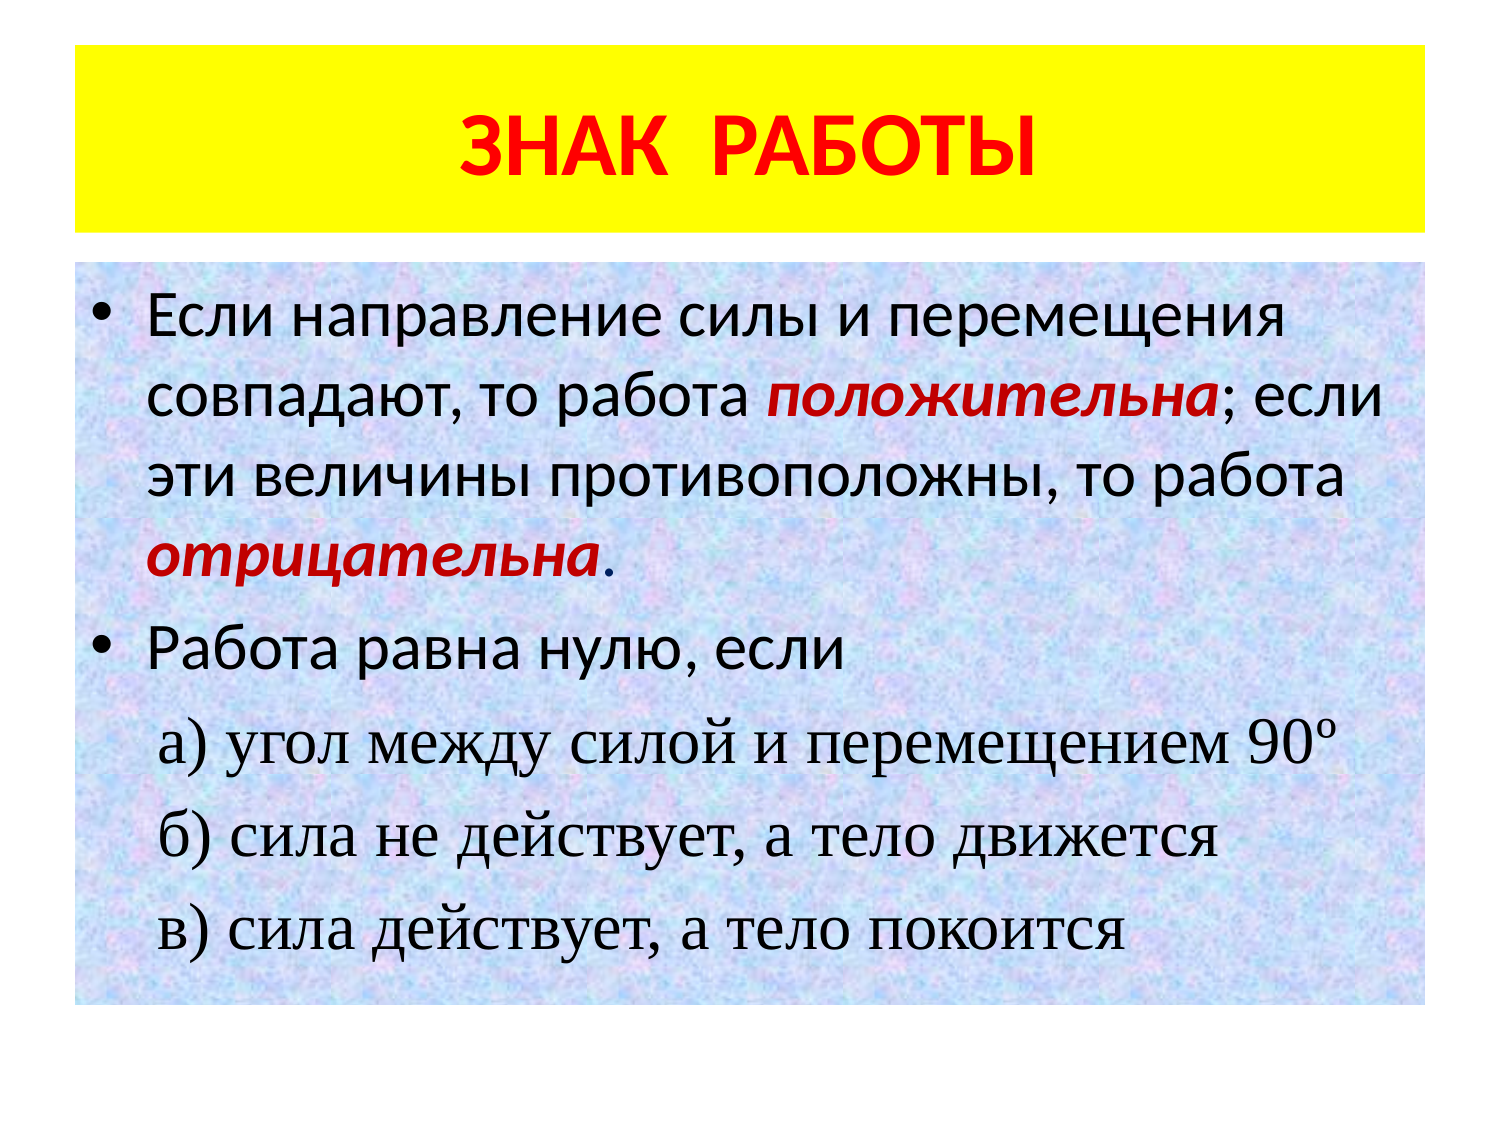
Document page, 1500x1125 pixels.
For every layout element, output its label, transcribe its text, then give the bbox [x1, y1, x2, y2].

list Если направление силы и перемещения совпадают, то работа положительна; если эти величины противоположны, то работа отрицательна. Работа равна нулю, если а) угол между силой и перемещением 90º б) сила не действует, а тело движется в) сила действует, а тело покоится [75, 262, 1425, 1005]
title ЗНАК РАБОТЫ [75, 45, 1425, 233]
